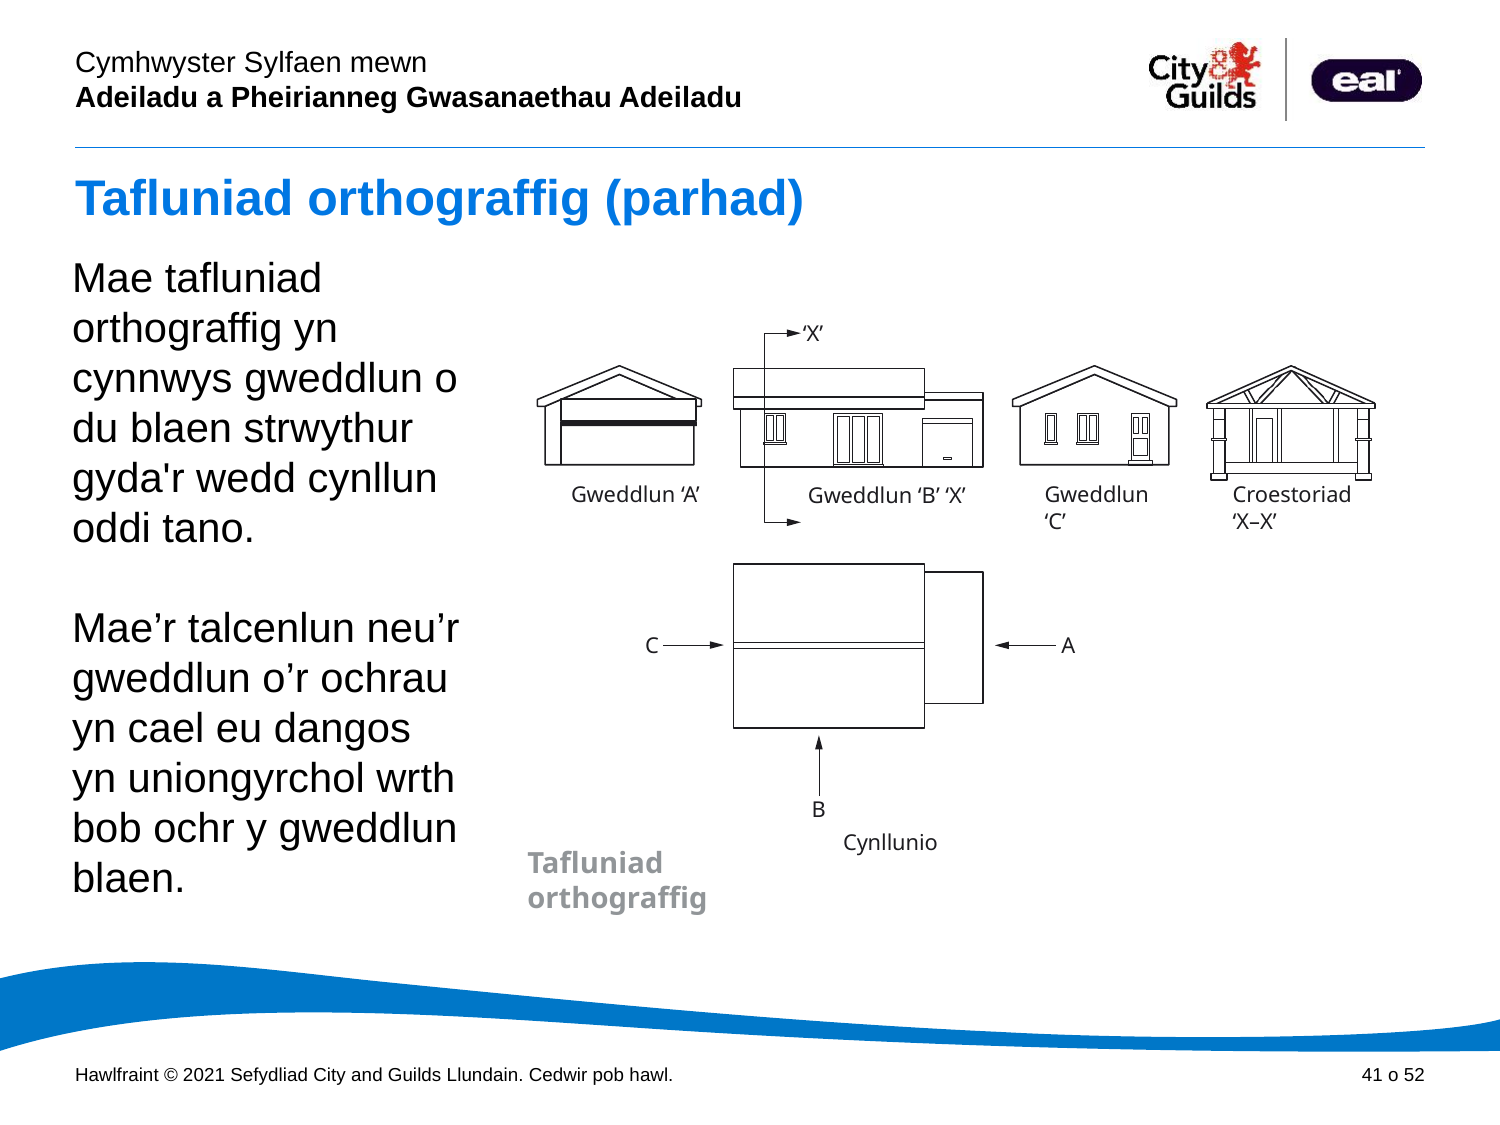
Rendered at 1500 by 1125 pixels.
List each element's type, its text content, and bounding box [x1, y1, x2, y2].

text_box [525, 316, 1377, 916]
text_box Mae tafluniad orthograffig yn cynnwys gweddlun o du blaen strwythur gyda'r wedd cynllun oddi tano. Mae’r talcenlun neu’r gweddlun o’r ochrau yn cael eu dangos yn uniongyrchol wrth bob ochr y gweddlun blaen. [57, 243, 476, 909]
title Tafluniad orthograffig (parhad) [74, 165, 1426, 229]
picture [1149, 38, 1422, 121]
